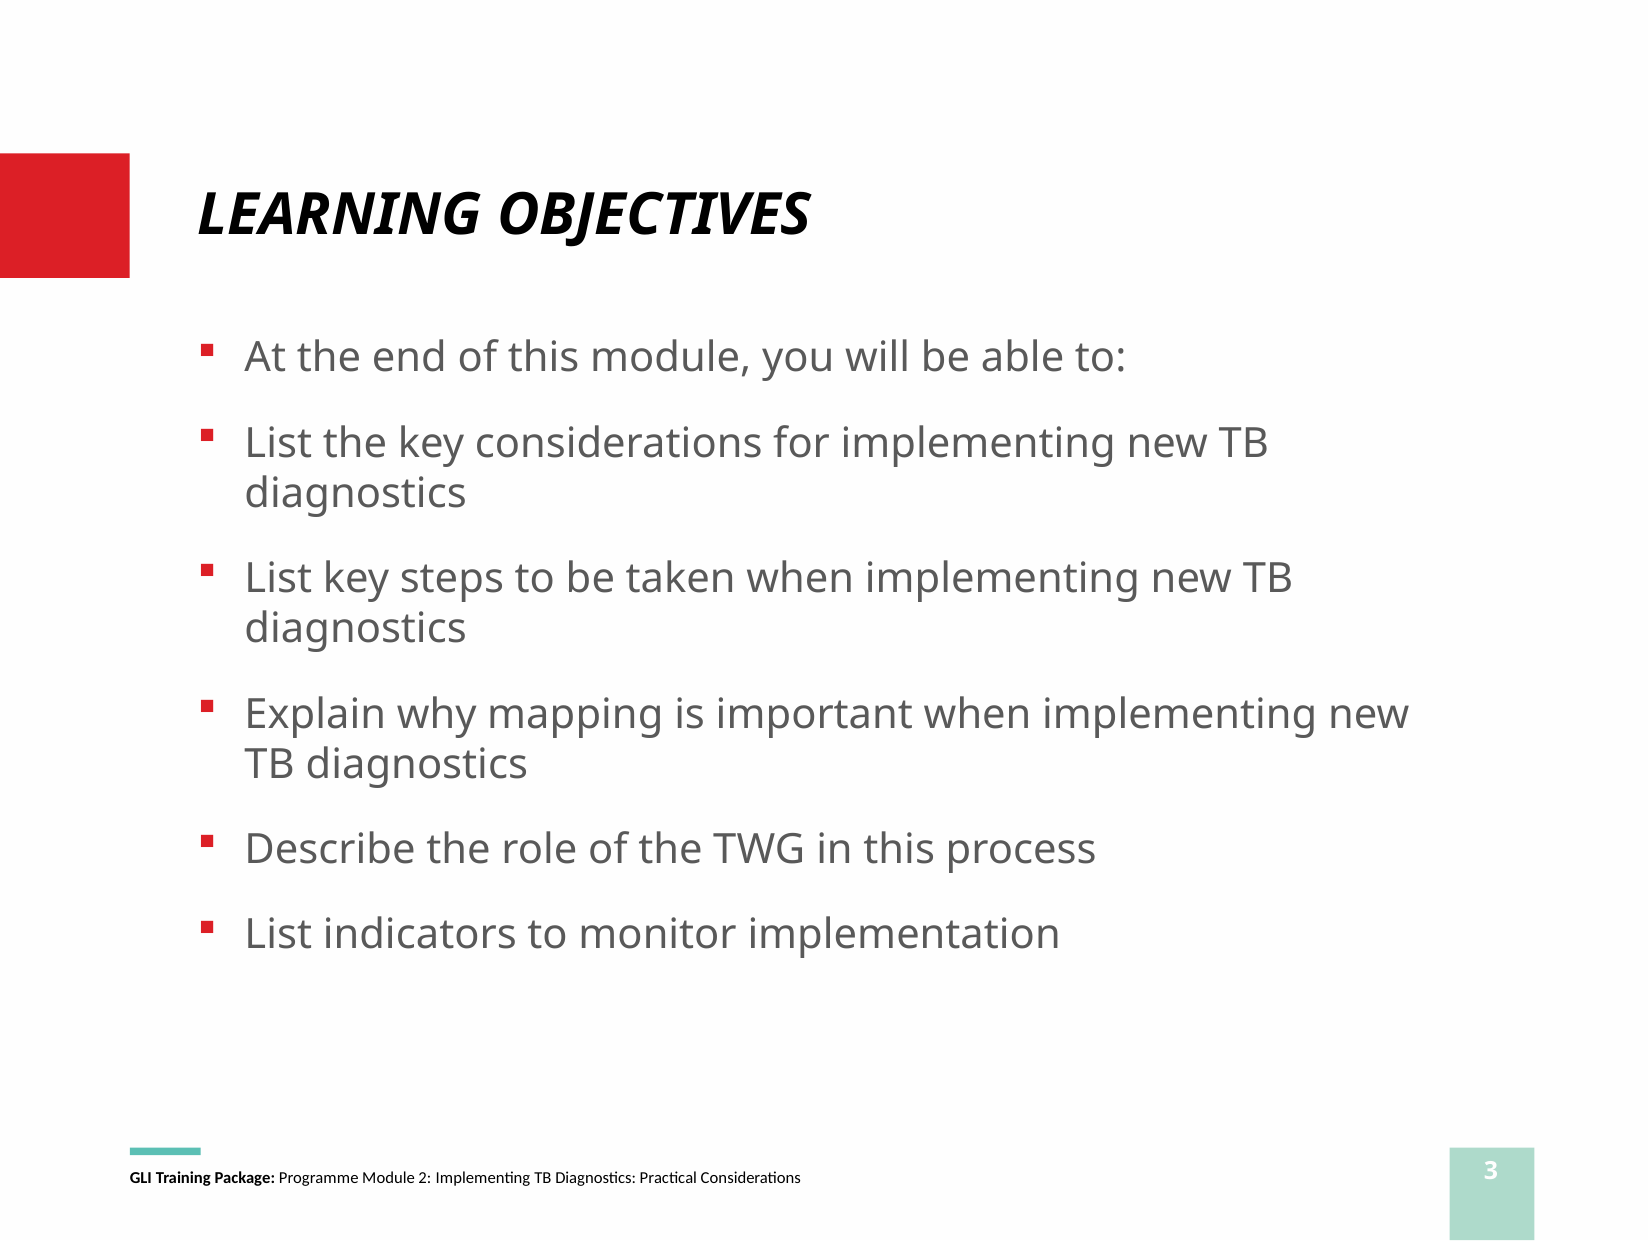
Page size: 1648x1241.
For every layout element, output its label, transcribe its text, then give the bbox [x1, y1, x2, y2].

list At the end of this module, you will be able to: List the key considerations for implementing new TB diagnostics List key steps to be taken when implementing new TB diagnostics Explain why mapping is important when implementing new TB diagnostics Describe the role of the TWG in this process List indicators to monitor implementation [197, 330, 1450, 1087]
title LEARNING OBJECTIVES [197, 153, 1450, 278]
